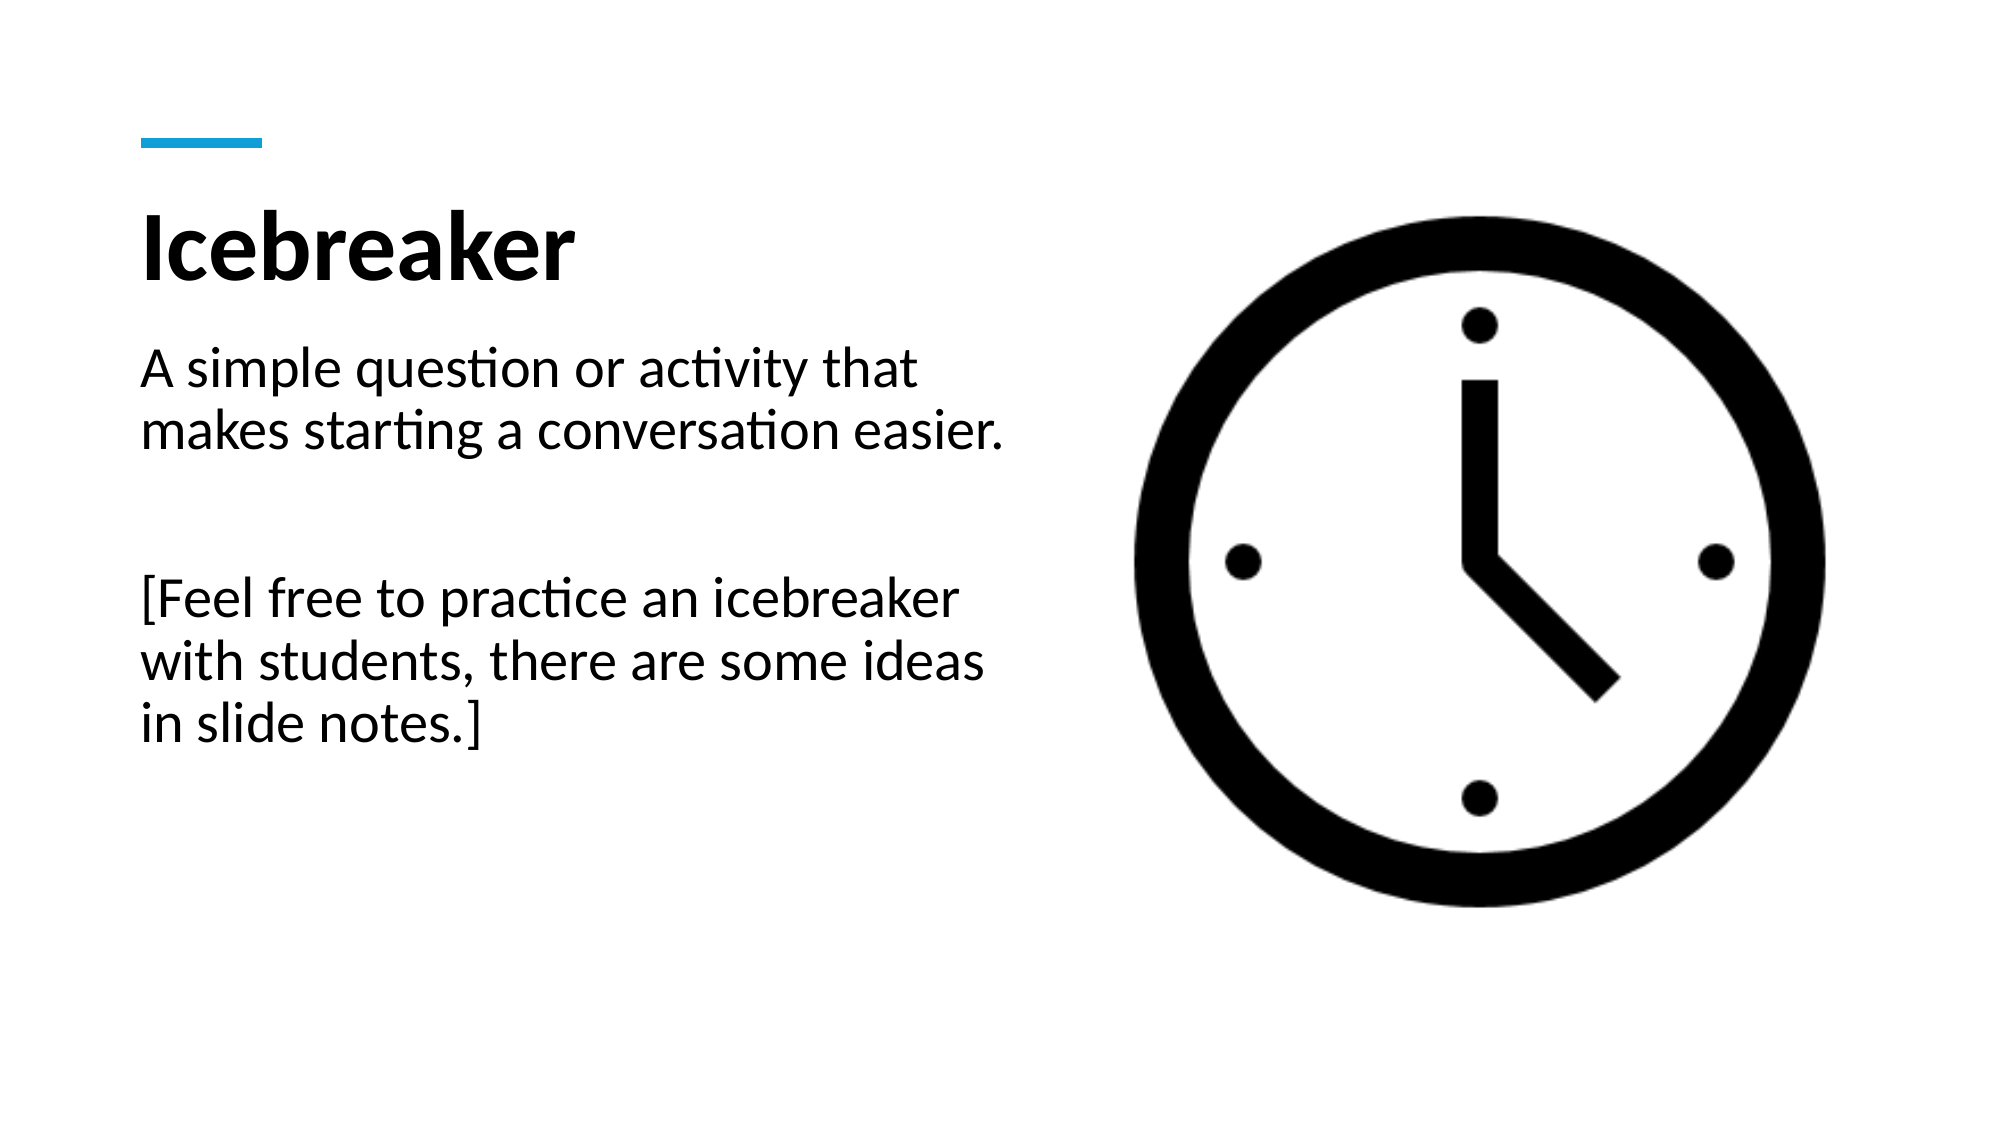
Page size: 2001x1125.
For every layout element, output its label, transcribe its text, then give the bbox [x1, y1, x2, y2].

picture [1043, 125, 1917, 1000]
list A simple question or activity that makes starting a conversation easier. [Feel free to practice an icebreaker with students, there are some ideas in slide notes.] [124, 329, 1029, 1091]
title Icebreaker [124, 186, 1043, 330]
